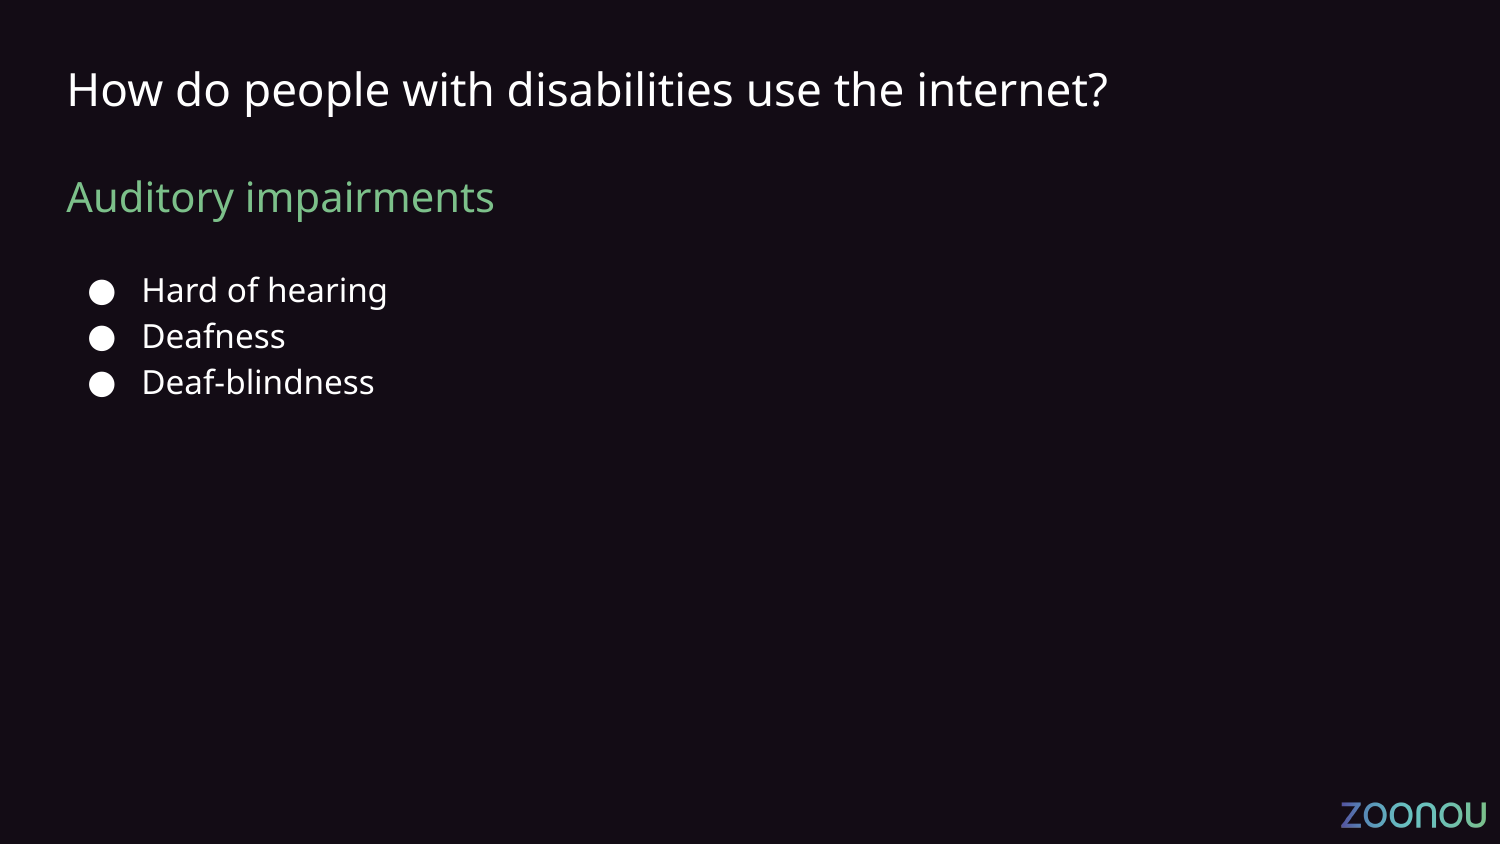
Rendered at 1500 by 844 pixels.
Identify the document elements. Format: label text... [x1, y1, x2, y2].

picture [1335, 790, 1492, 833]
title How do people with disabilities use the internet? [51, 45, 1196, 132]
list Hard of hearing Deafness Deaf-blindness [51, 248, 1196, 421]
subtitle Auditory impairments [51, 148, 1196, 227]
